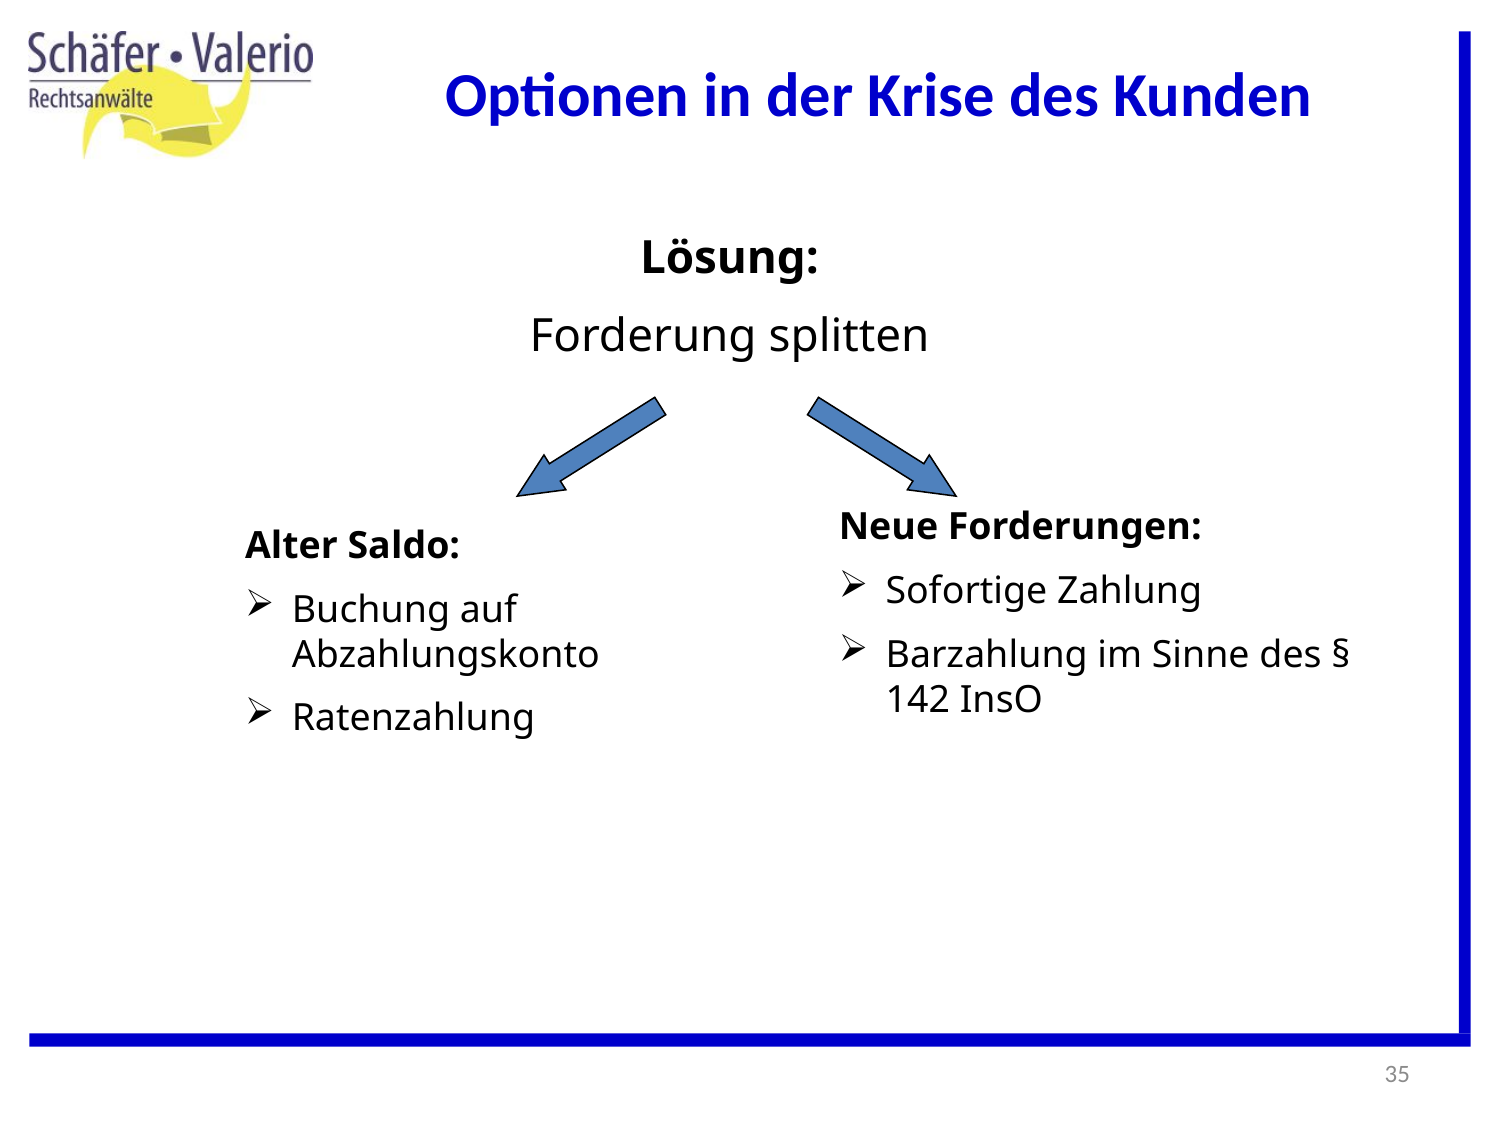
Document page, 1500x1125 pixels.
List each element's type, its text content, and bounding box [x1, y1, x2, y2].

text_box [29, 31, 1471, 1048]
slide_number 35 [1074, 1055, 1425, 1103]
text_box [123, 219, 1374, 806]
picture [28, 31, 314, 160]
